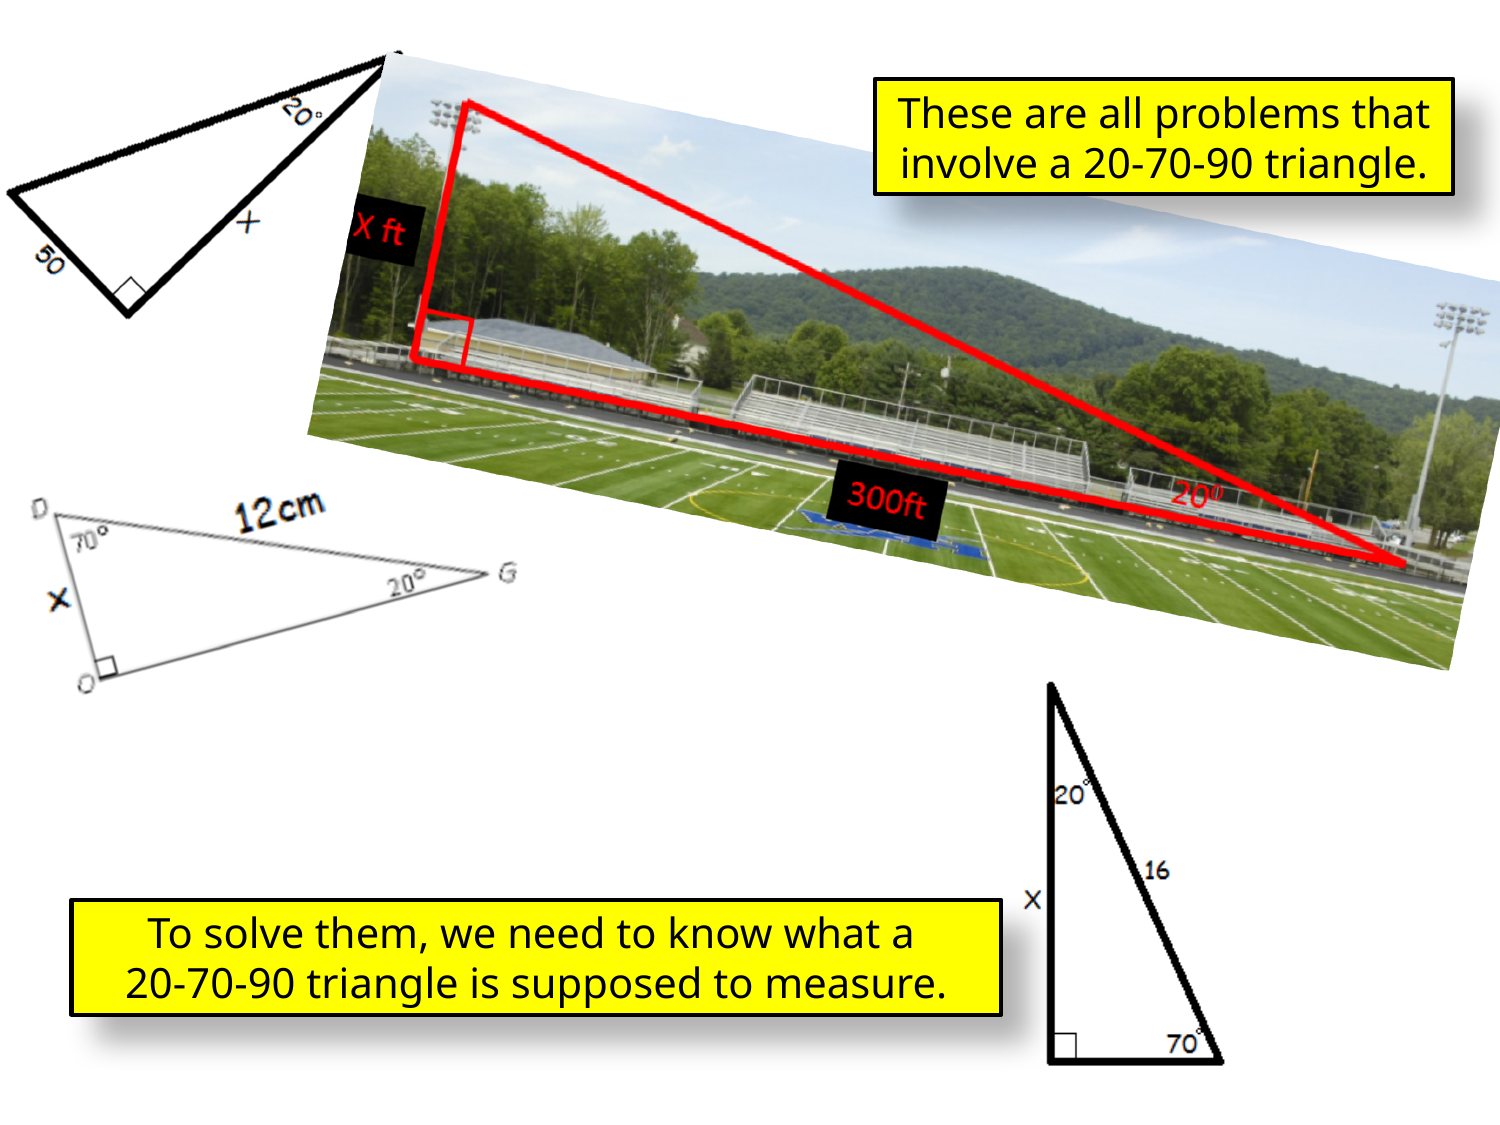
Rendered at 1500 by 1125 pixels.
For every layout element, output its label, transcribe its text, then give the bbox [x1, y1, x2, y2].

picture [997, 665, 1234, 1080]
text_box These are all problems that involve a 20-70-90 triangle. [874, 79, 1454, 162]
picture [0, 0, 1500, 750]
text_box To solve them, we need to know what a 20-70-90 triangle is supposed to measure. [71, 899, 992, 1015]
